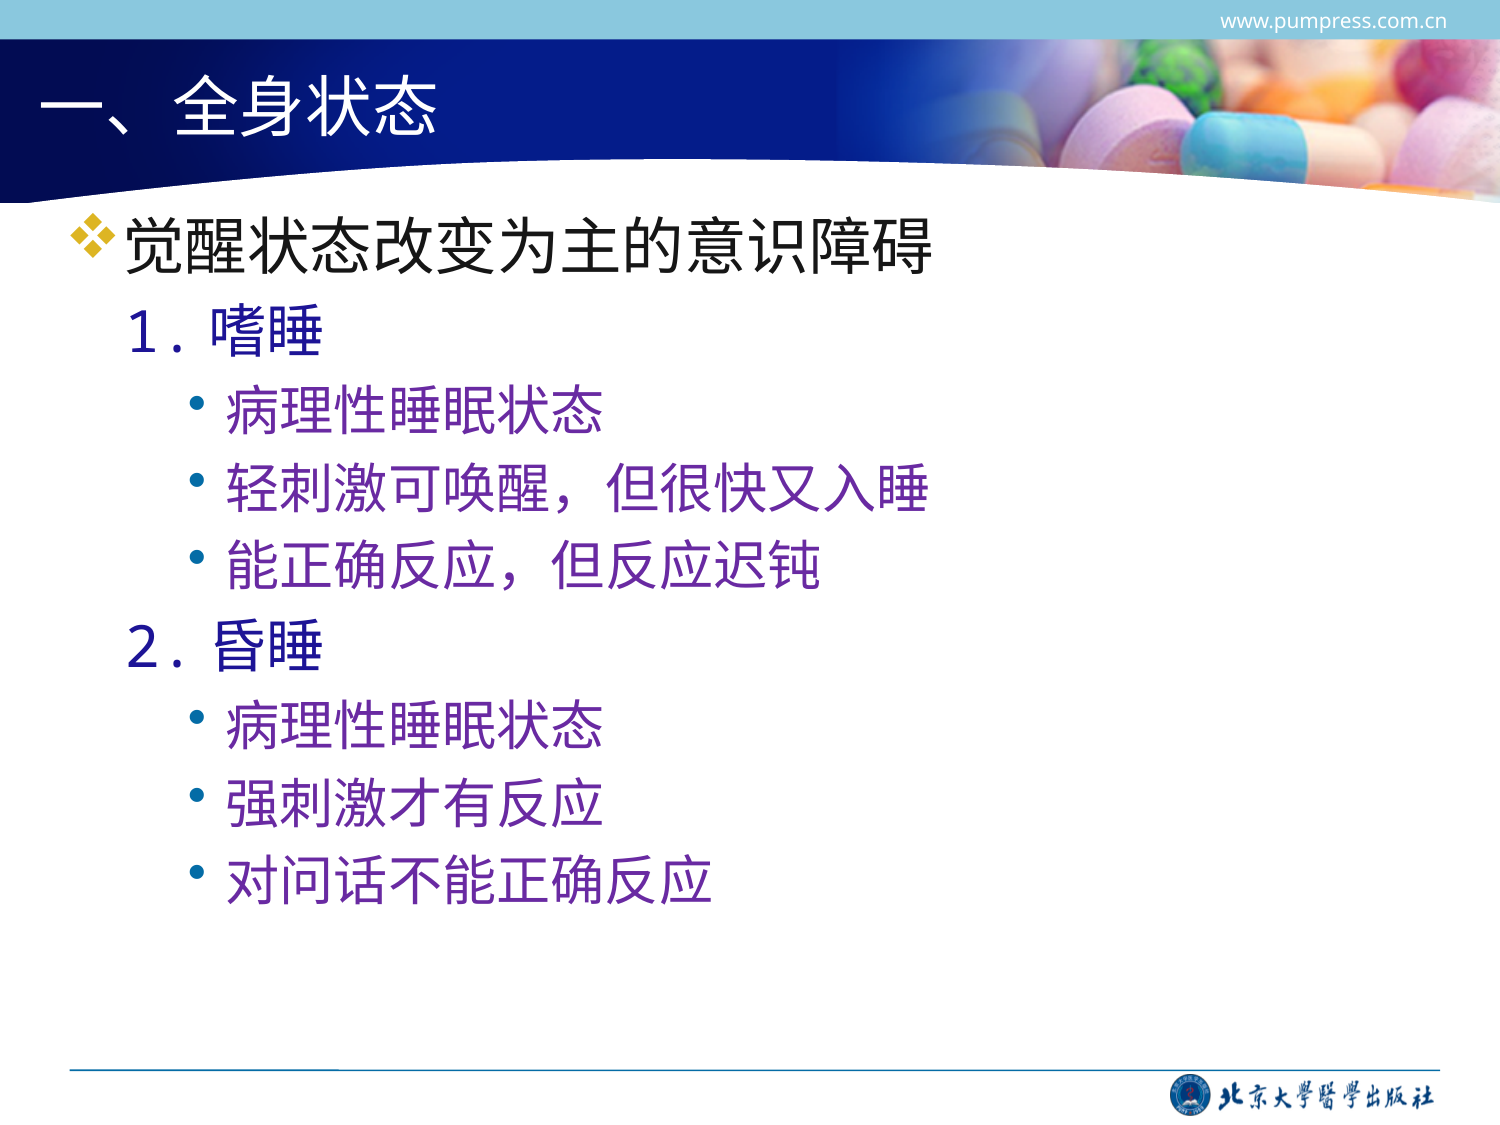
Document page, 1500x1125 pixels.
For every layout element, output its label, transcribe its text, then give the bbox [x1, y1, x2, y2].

picture [1170, 1074, 1436, 1118]
list 觉醒状态改变为主的意识障碍 1.嗜睡 病理性睡眠状态 轻刺激可唤醒，但很快又入睡 能正确反应，但反应迟钝 2.昏睡 病理性睡眠状态 强刺激才有反应 对问话不能正确反应 [49, 198, 1463, 1026]
slide_number www.pumpress.com.cn [1024, 0, 1463, 38]
picture [0, 40, 1500, 203]
title 一、全身状态 [23, 58, 1349, 152]
